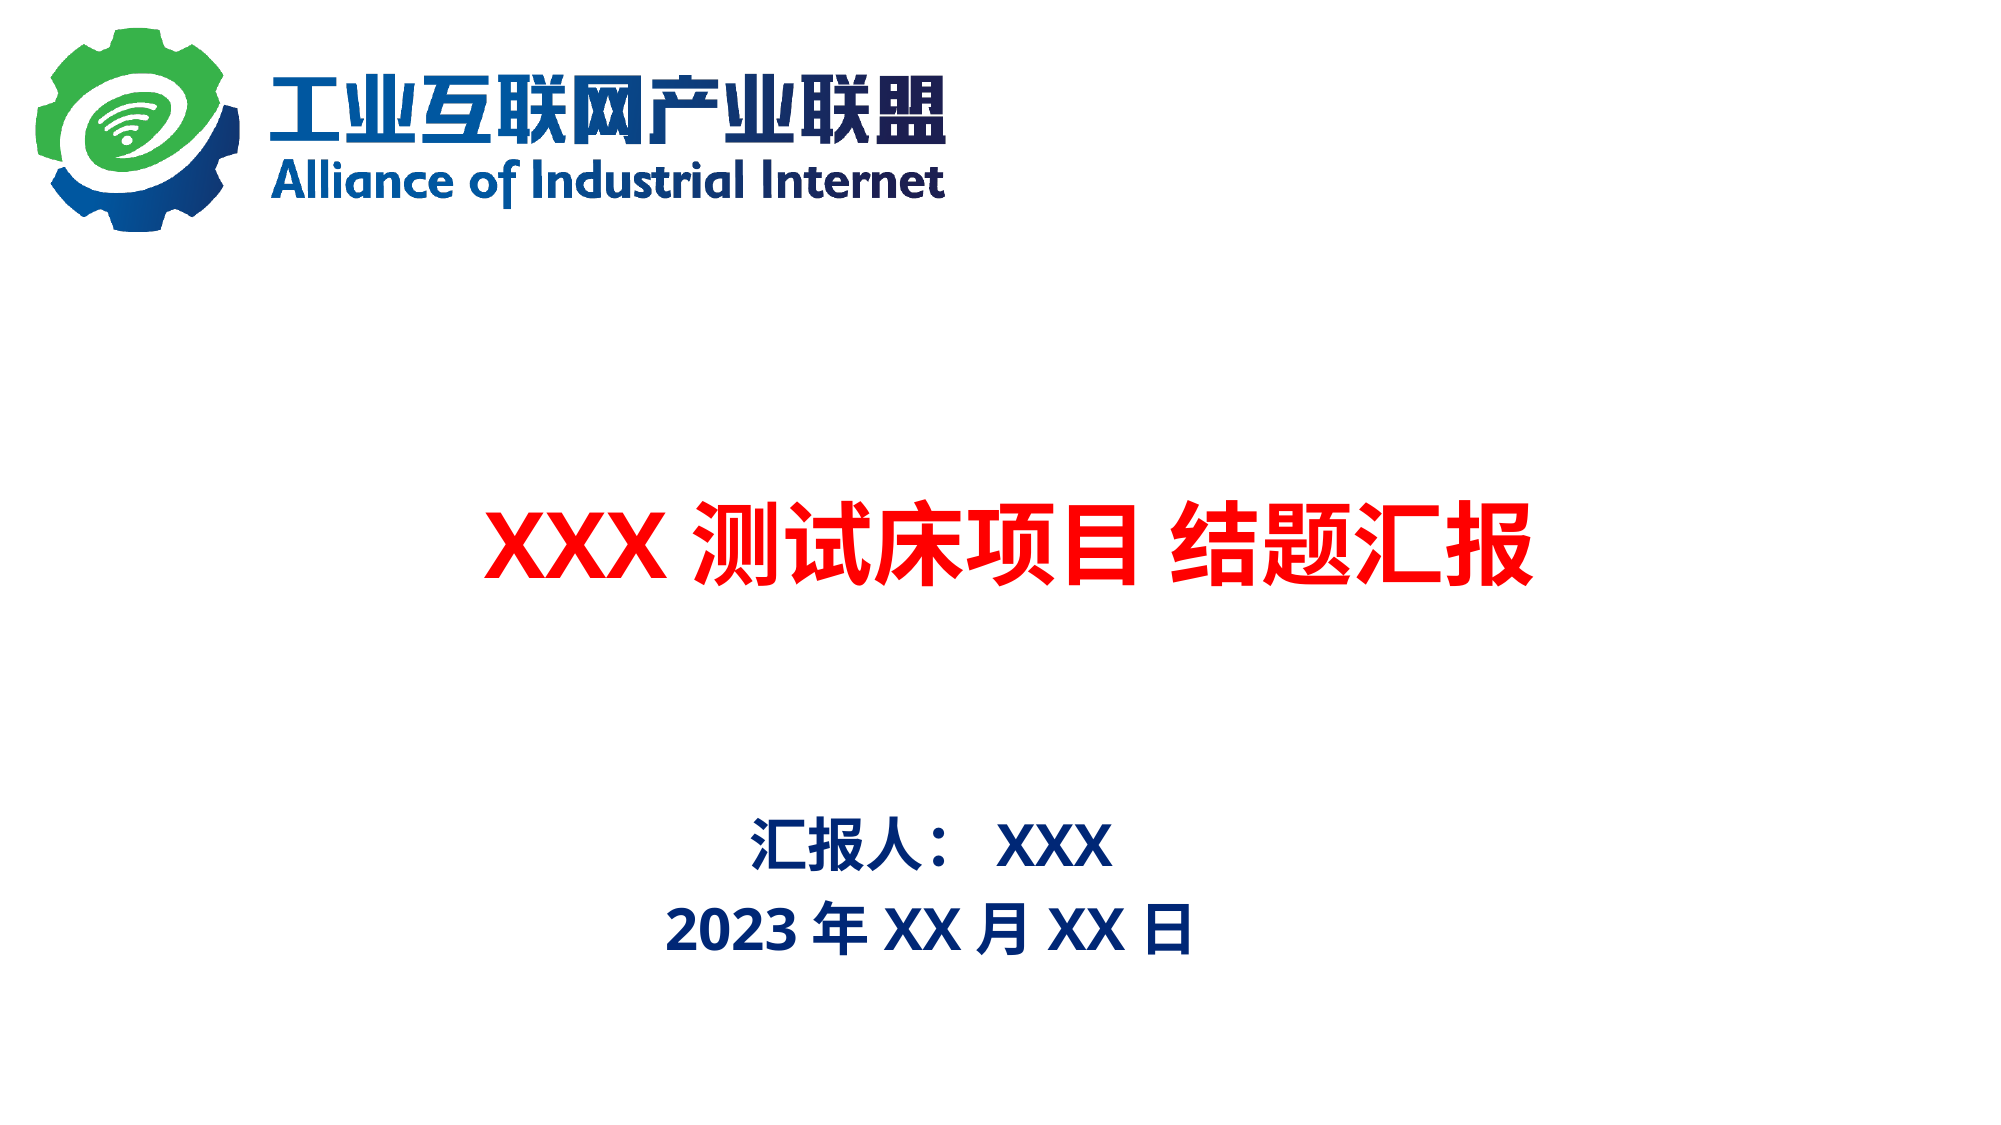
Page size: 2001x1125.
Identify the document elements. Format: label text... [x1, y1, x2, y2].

text_box 汇报人：XXX 2023年XX月XX日 [480, 786, 1382, 1075]
picture [0, 0, 996, 269]
text_box XXX测试床项目 结题汇报 [54, 479, 1967, 605]
